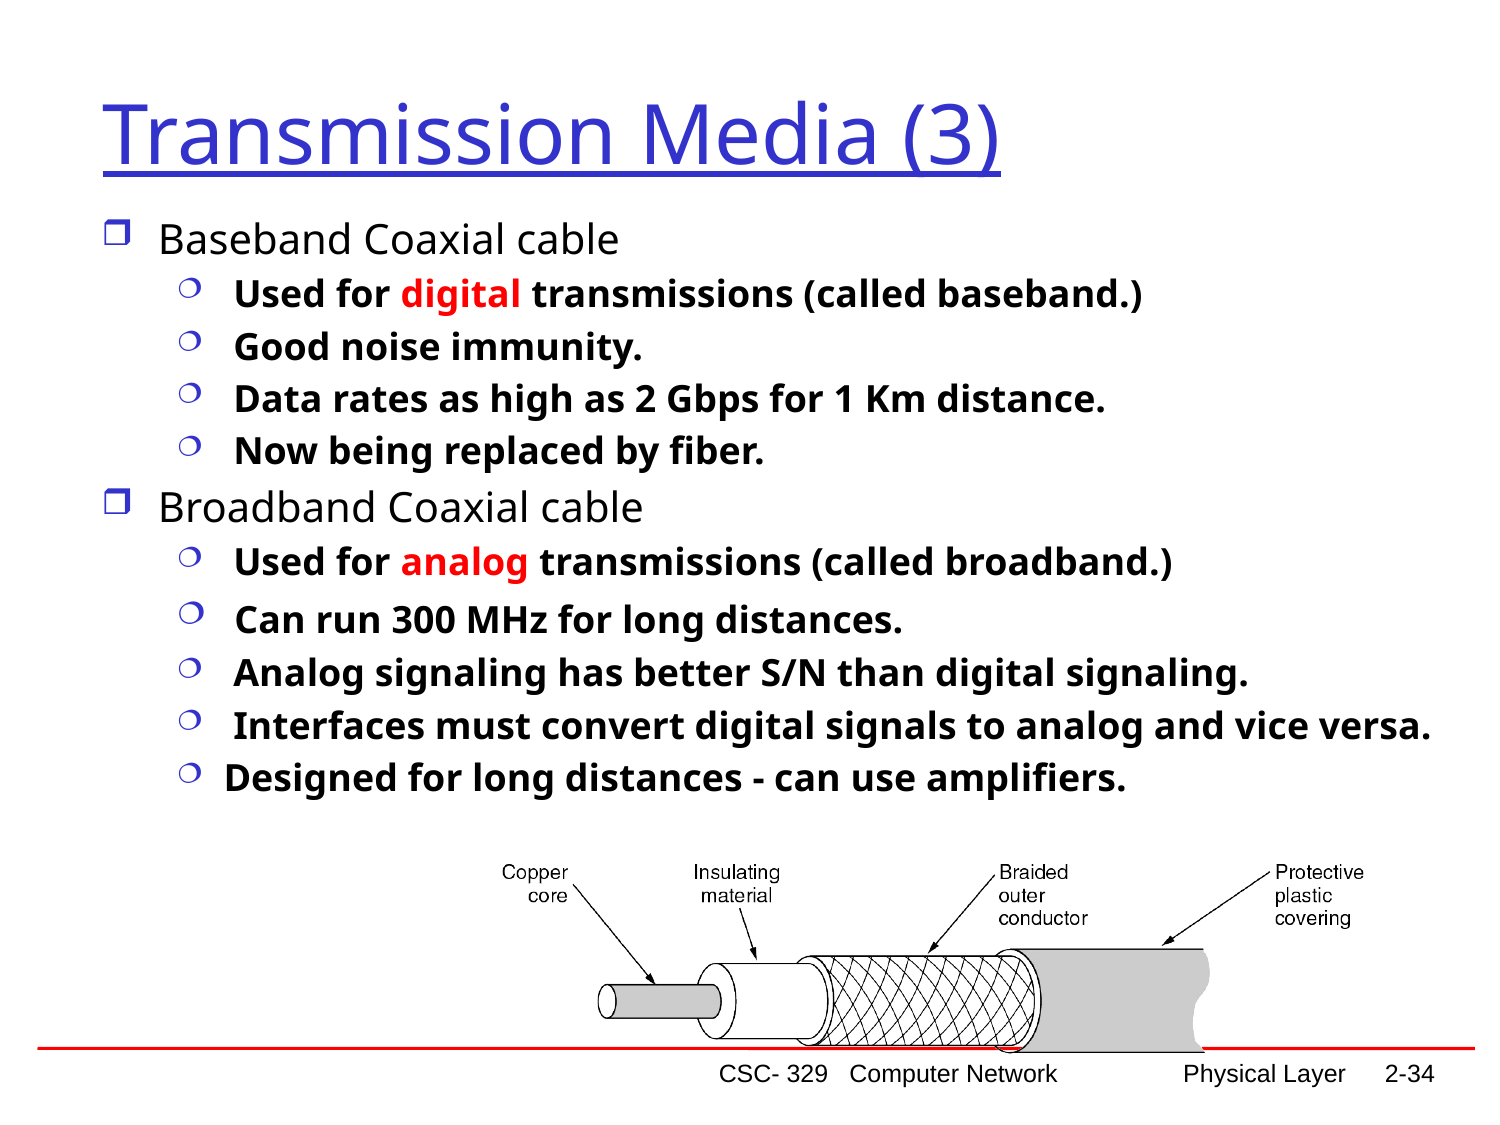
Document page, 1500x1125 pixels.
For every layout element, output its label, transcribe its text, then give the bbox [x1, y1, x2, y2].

slide_number 2-34 [1338, 1049, 1451, 1125]
picture [501, 860, 1365, 1059]
list Baseband Coaxial cable Used for digital transmissions (called baseband.) Good noise immunity. Data rates as high as 2 Gbps for 1 Km distance. Now being replaced by fiber. Broadband Coaxial cable Used for analog transmissions (called broadband.) Can run 300 MHz for long distances. Analog signaling has better S/N than digital signaling. Interfaces must convert digital signals to analog and vice versa. Designed for long distances - can use amplifiers. [86, 204, 1500, 1005]
footer CSC- 329 Computer Network Physical Layer [674, 1067, 1338, 1125]
title Transmission Media (3) [87, 37, 1363, 204]
